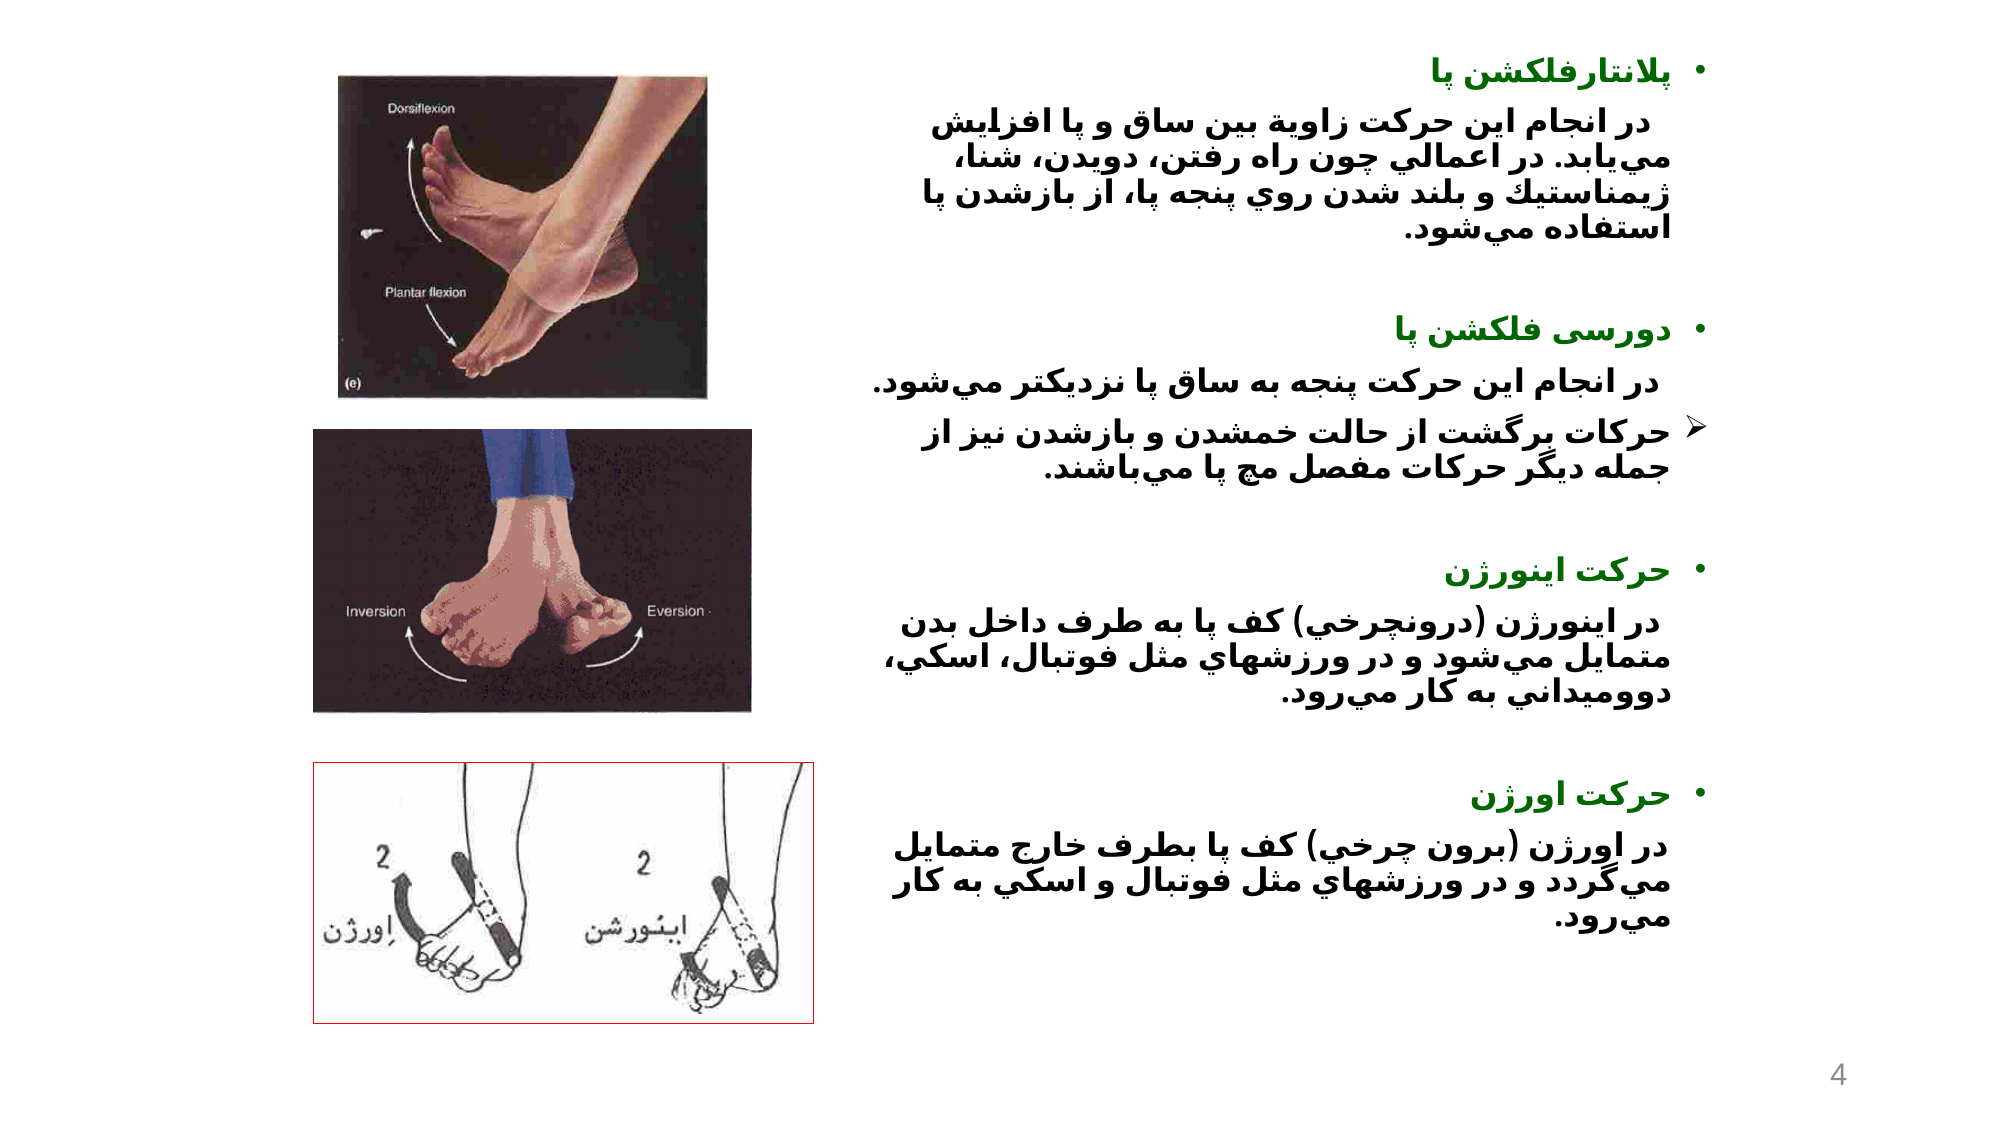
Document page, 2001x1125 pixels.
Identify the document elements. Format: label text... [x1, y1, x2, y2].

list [338, 74, 708, 400]
list پلانتارفلكشن پا در انجام اين حركت زاوية بين ساق و پا افزايش مي‌يابد. در اعمالي چون راه رفتن، دويدن، شنا، ژيمناستيك و بلند شدن روي پنجه پا، از بازشدن پا استفاده مي‌شود. دورسی فلكشن پا در انجام اين حركت پنجه به ساق پا نزديكتر مي‌شود. حركات برگشت از حالت خم‎شدن و بازشدن نيز از جمله ديگر حركات مفصل مچ پا مي‌باشند. حركت اينورژن در اينورژن (درون‎چرخي) كف پا به طرف داخل بدن متمايل مي‌شود و در ورزشهاي مثل فوتبال، اسكي، دو‎و‎ميداني به كار مي‌رود. حركت اورژن در اورژن (برون چرخي) كف پا بطرف خارج متمايل مي‌گردد و در ورزشهاي مثل فوتبال و اسكي به كار مي‌رود. [851, 49, 1719, 988]
picture [313, 429, 752, 718]
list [313, 762, 814, 1024]
slide_number 4 [1412, 1042, 1863, 1103]
